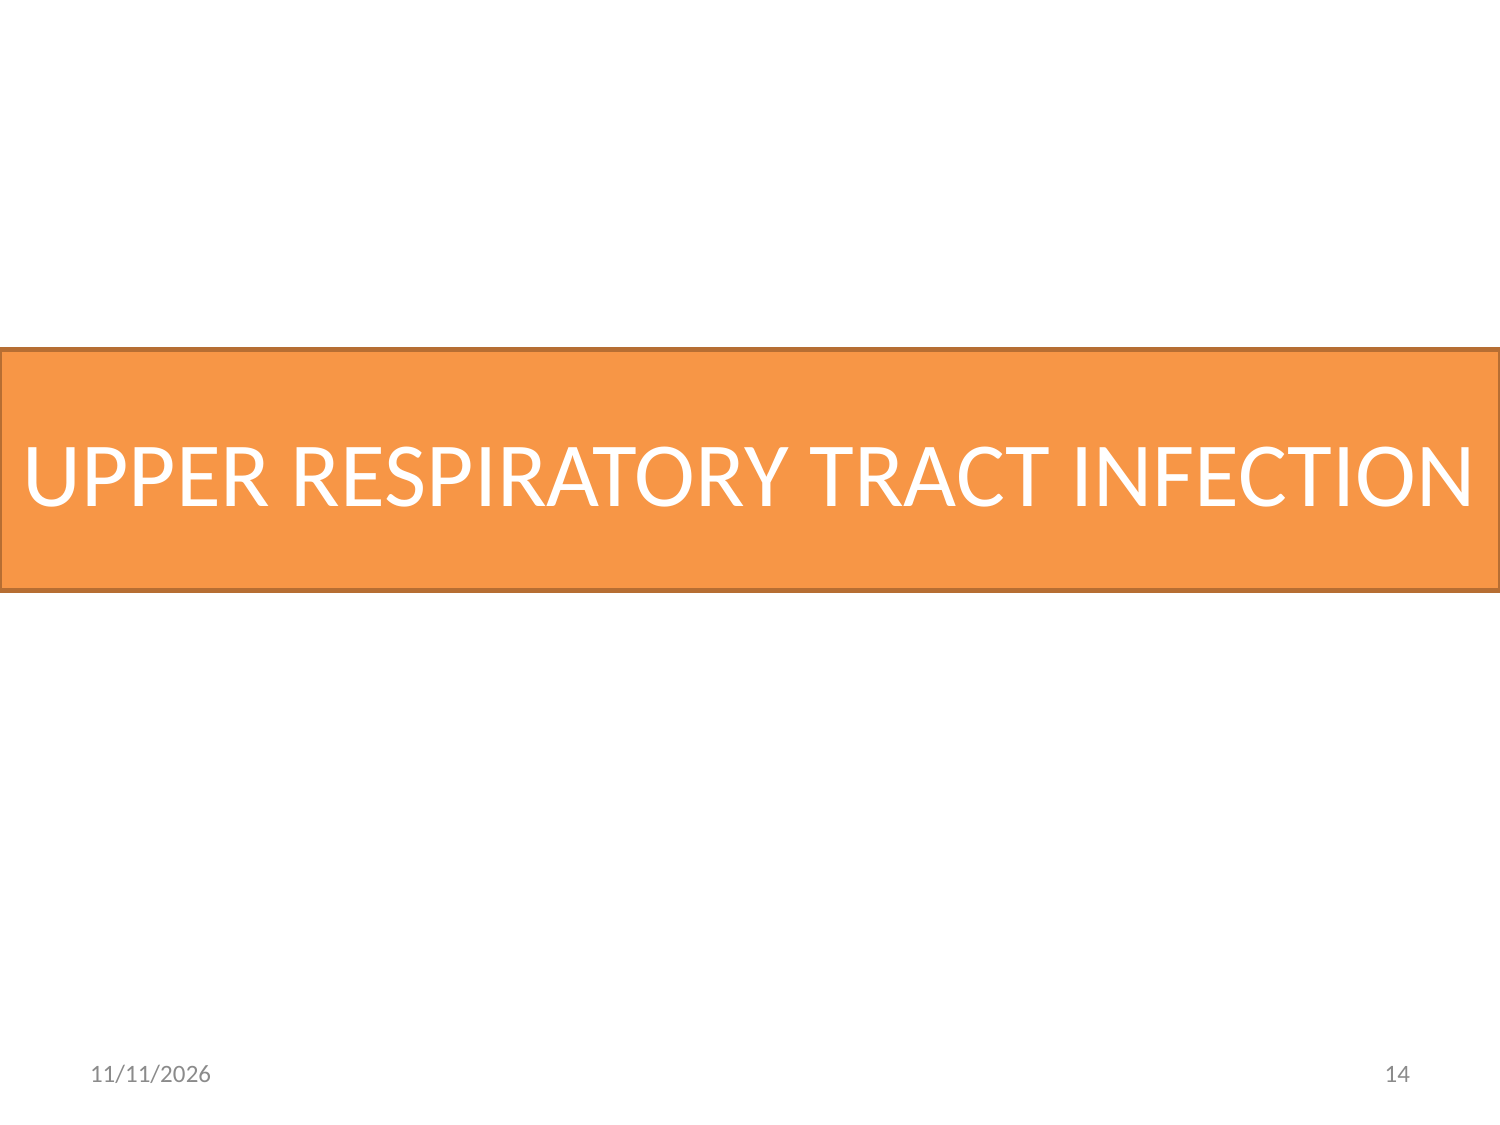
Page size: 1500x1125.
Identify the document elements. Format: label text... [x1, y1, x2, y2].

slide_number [75, 1042, 425, 1103]
slide_number 14 [1074, 1042, 1425, 1103]
title UPPER RESPIRATORY TRACT INFECTION [0, 347, 1500, 593]
